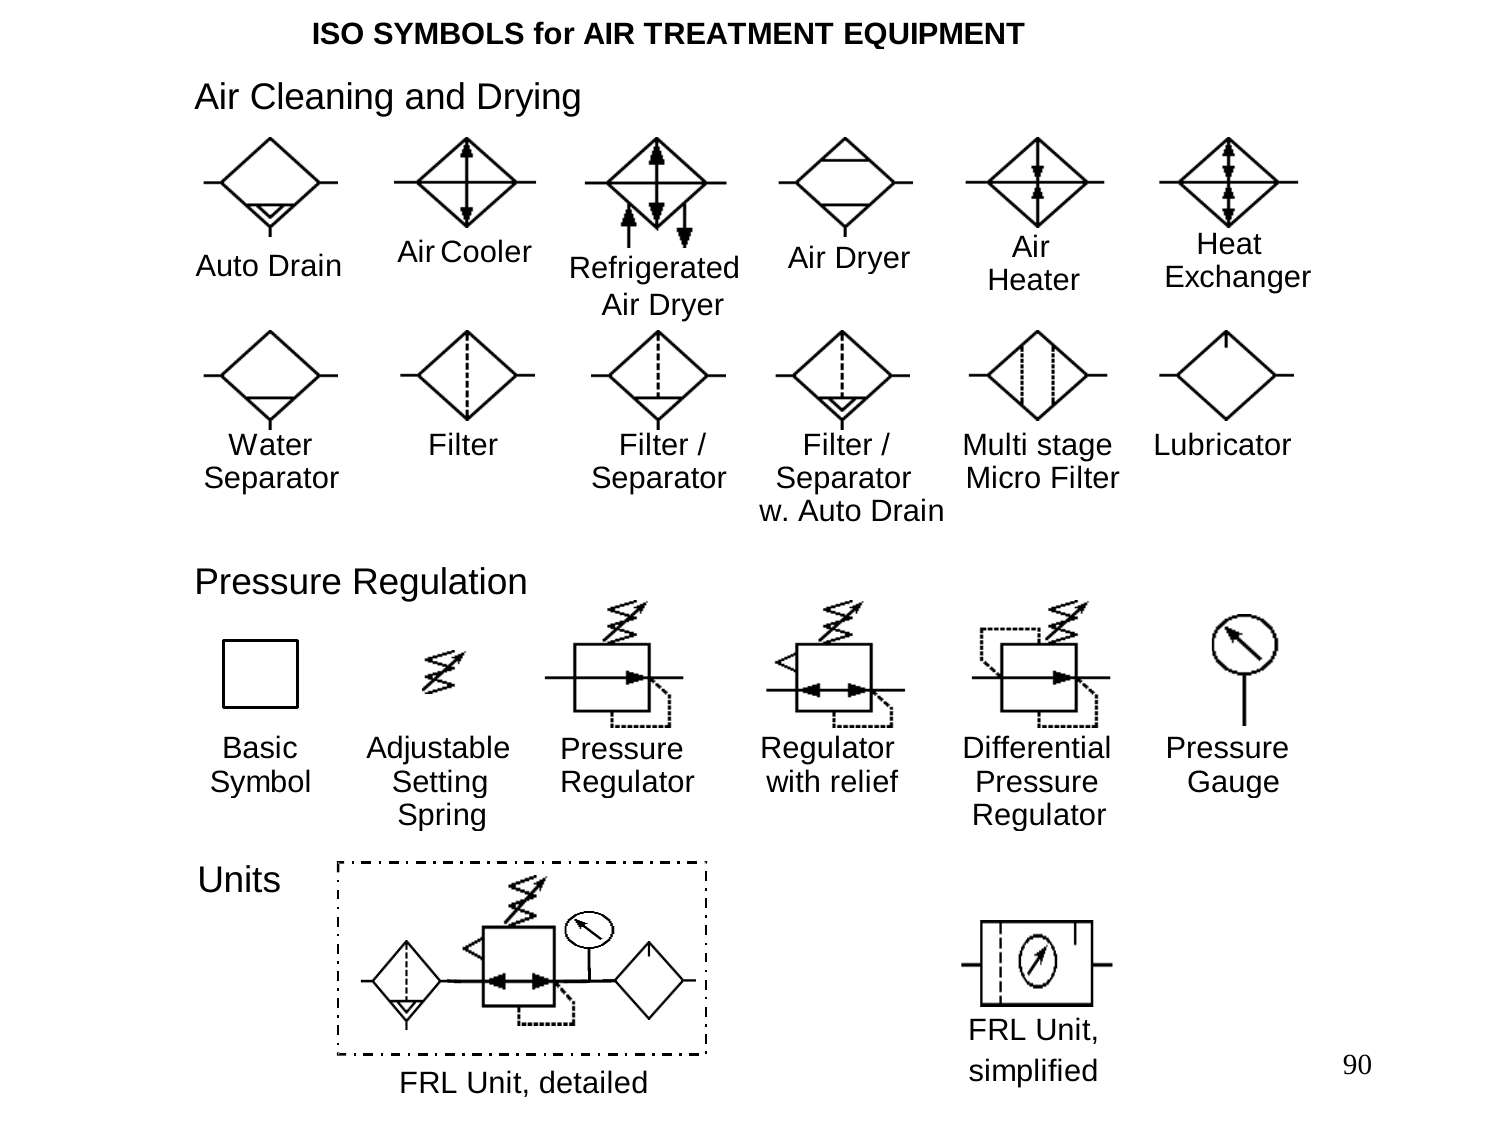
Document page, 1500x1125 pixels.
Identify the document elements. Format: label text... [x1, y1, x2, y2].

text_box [187, 14, 1313, 1111]
slide_number 90 [1316, 1024, 1388, 1101]
